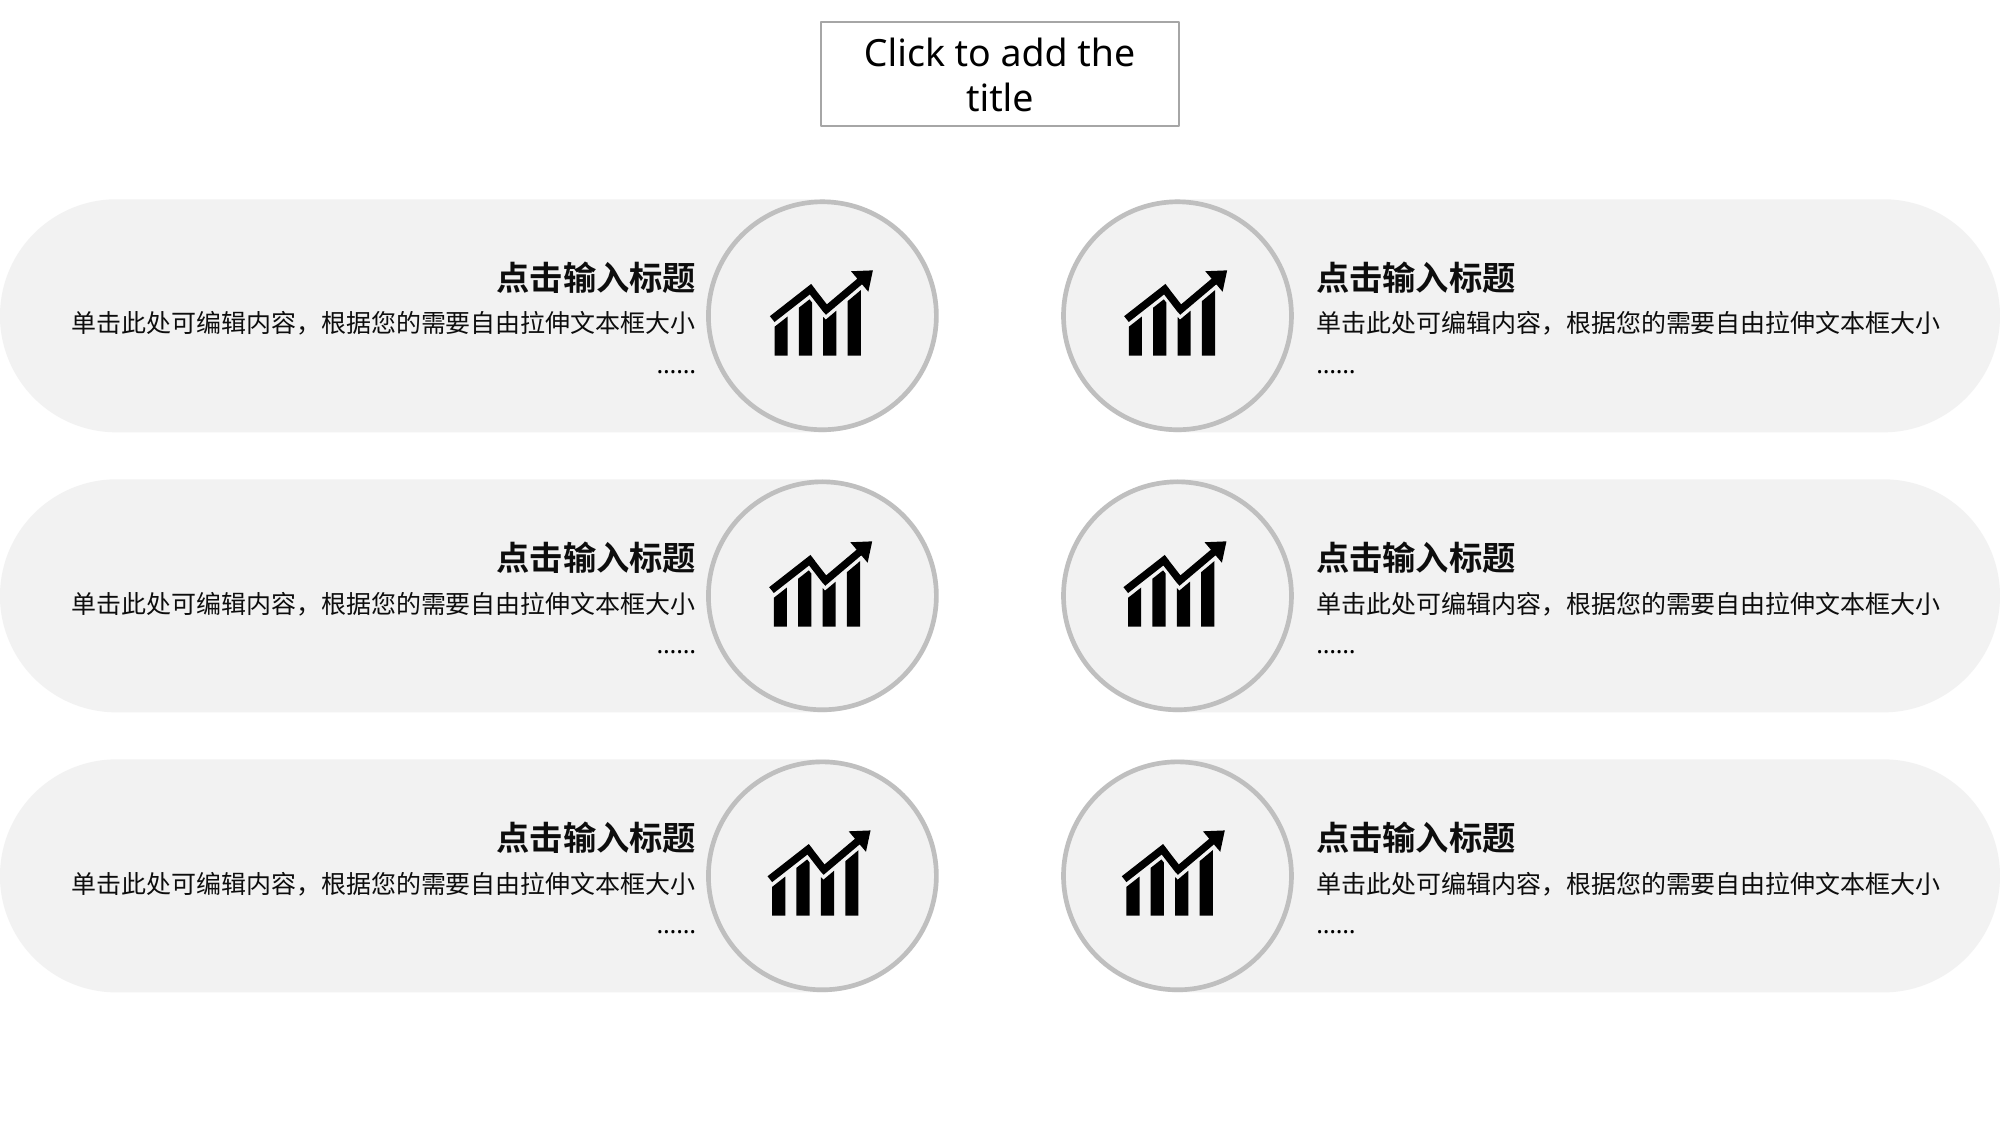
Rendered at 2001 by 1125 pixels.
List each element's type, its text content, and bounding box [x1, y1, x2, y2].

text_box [768, 836, 878, 916]
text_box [1124, 547, 1234, 627]
text_box Click to add the title [820, 21, 1180, 127]
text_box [1123, 836, 1232, 916]
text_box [0, 199, 2000, 993]
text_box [771, 276, 880, 356]
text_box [1125, 276, 1235, 356]
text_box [770, 547, 880, 627]
